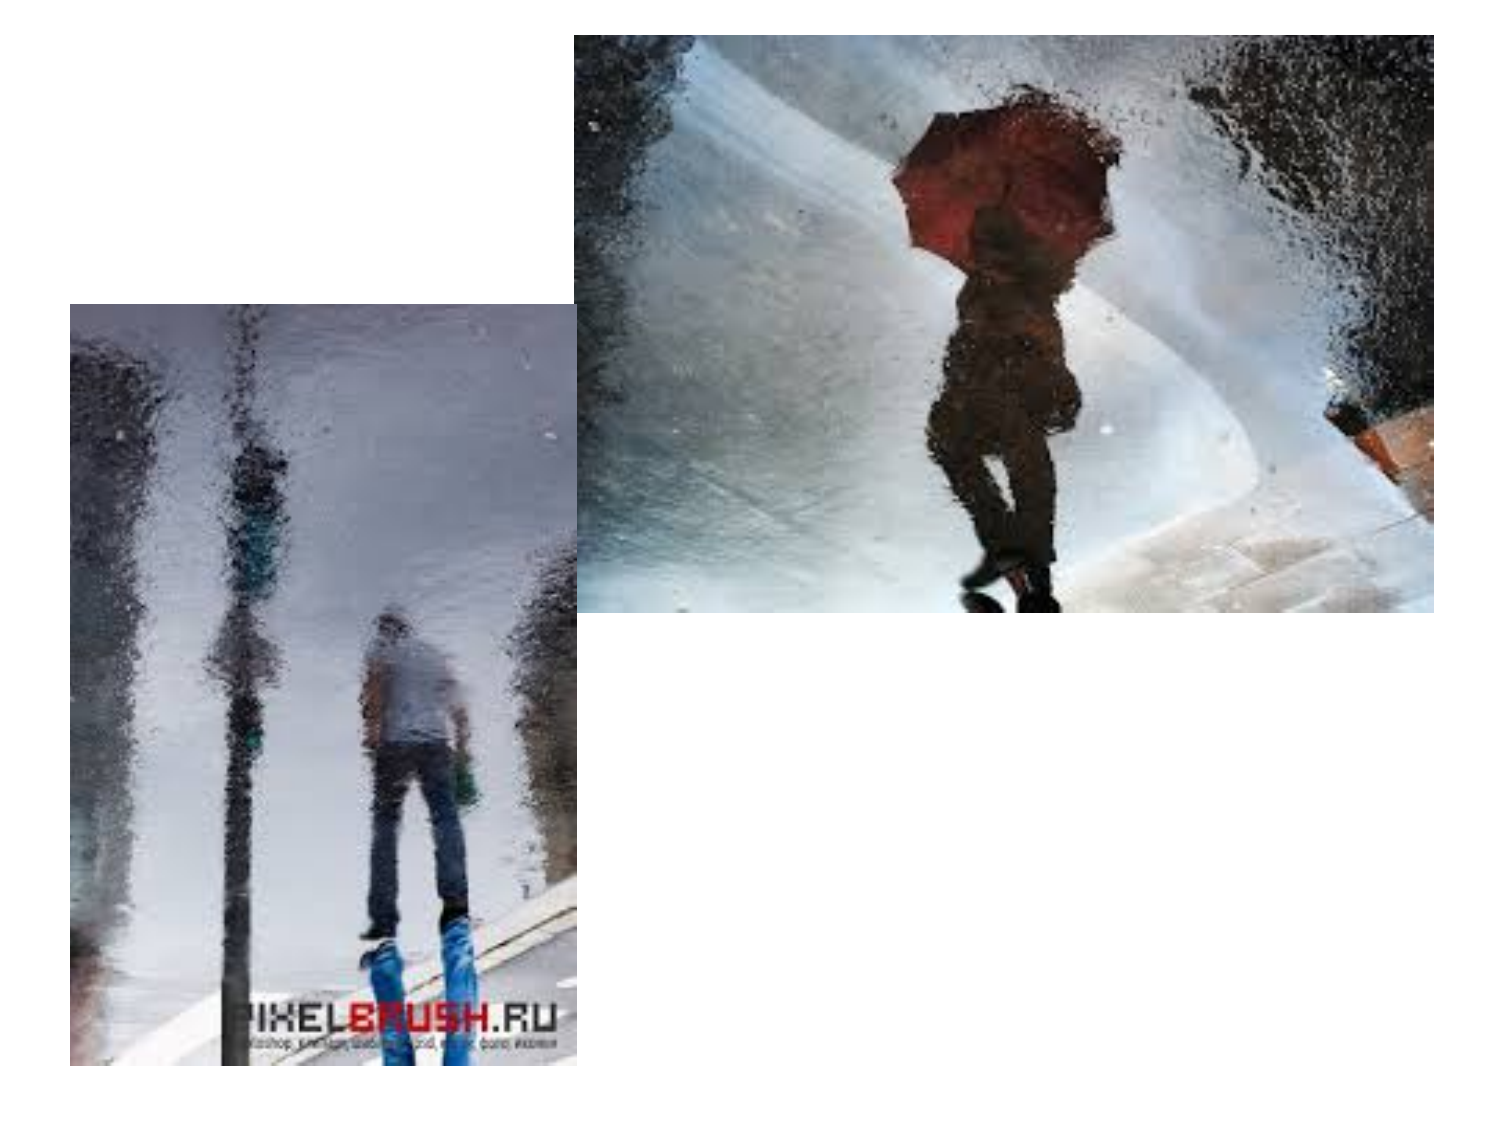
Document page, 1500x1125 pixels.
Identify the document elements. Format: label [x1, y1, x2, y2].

picture [70, 34, 1435, 1066]
